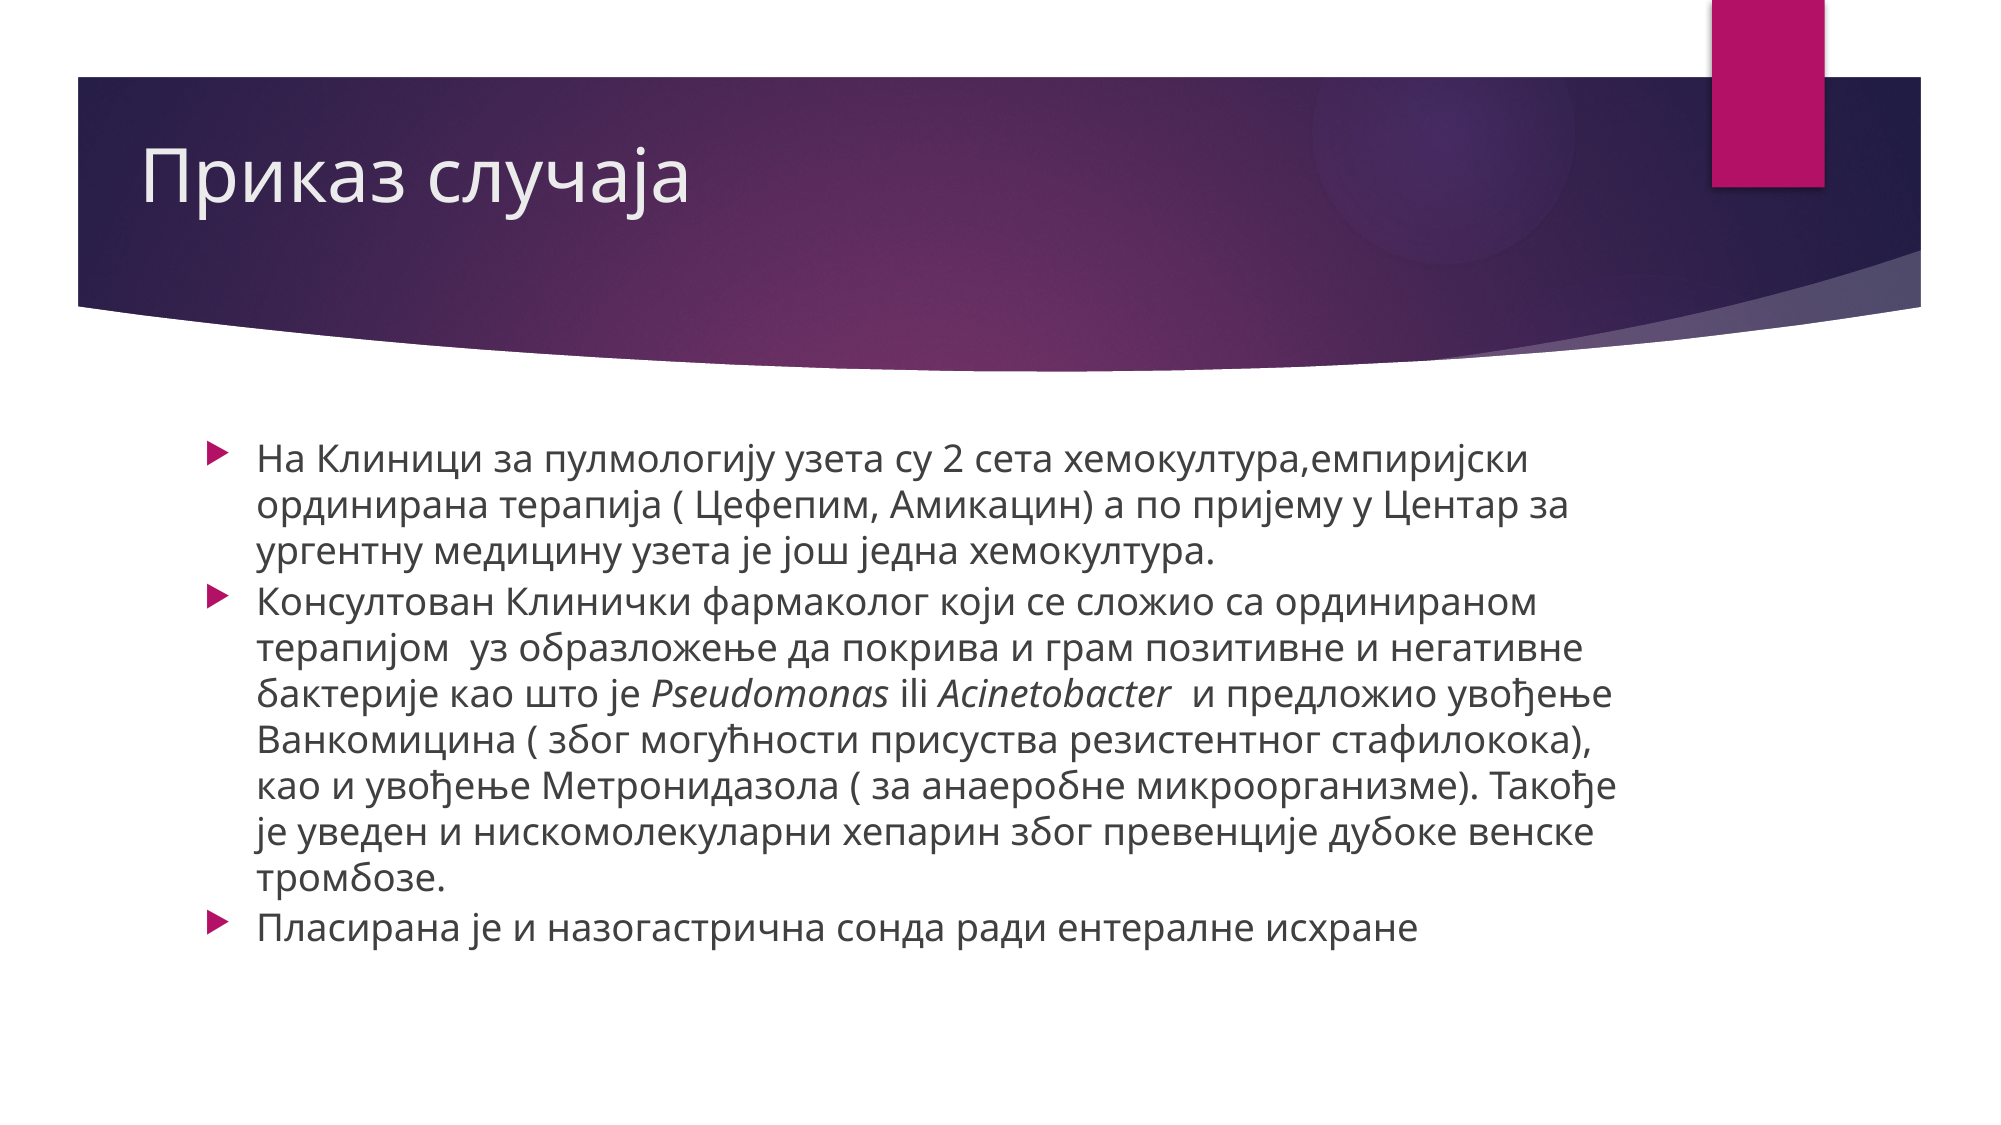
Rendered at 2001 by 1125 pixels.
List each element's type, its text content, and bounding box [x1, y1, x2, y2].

title Приказ случаја [124, 63, 1922, 281]
list На Клиници за пулмологију узета су 2 сета хемокултура,емпиријски ординирана терапија ( Цефепим, Амикацин) а по пријему у Центар за ургентну медицину узета је још једна хемокултура. Консултован Клинички фармаколог који се сложио са ординираном терапијом уз образложење да покрива и грам позитивне и негативне бактерије као што је Pseudomonas ili Acinetobacter и предложио увођење Ванкомицина ( због могућности присуства резистентног стафилокока), као и увођење Метронидазола ( за анаеробне микроорганизме). Такође је уведен и нискомолекуларни хепарин због превенције дубоке венске тромбозе. Пласирана је и назогастрична сонда ради ентералне исхране [189, 427, 1638, 988]
